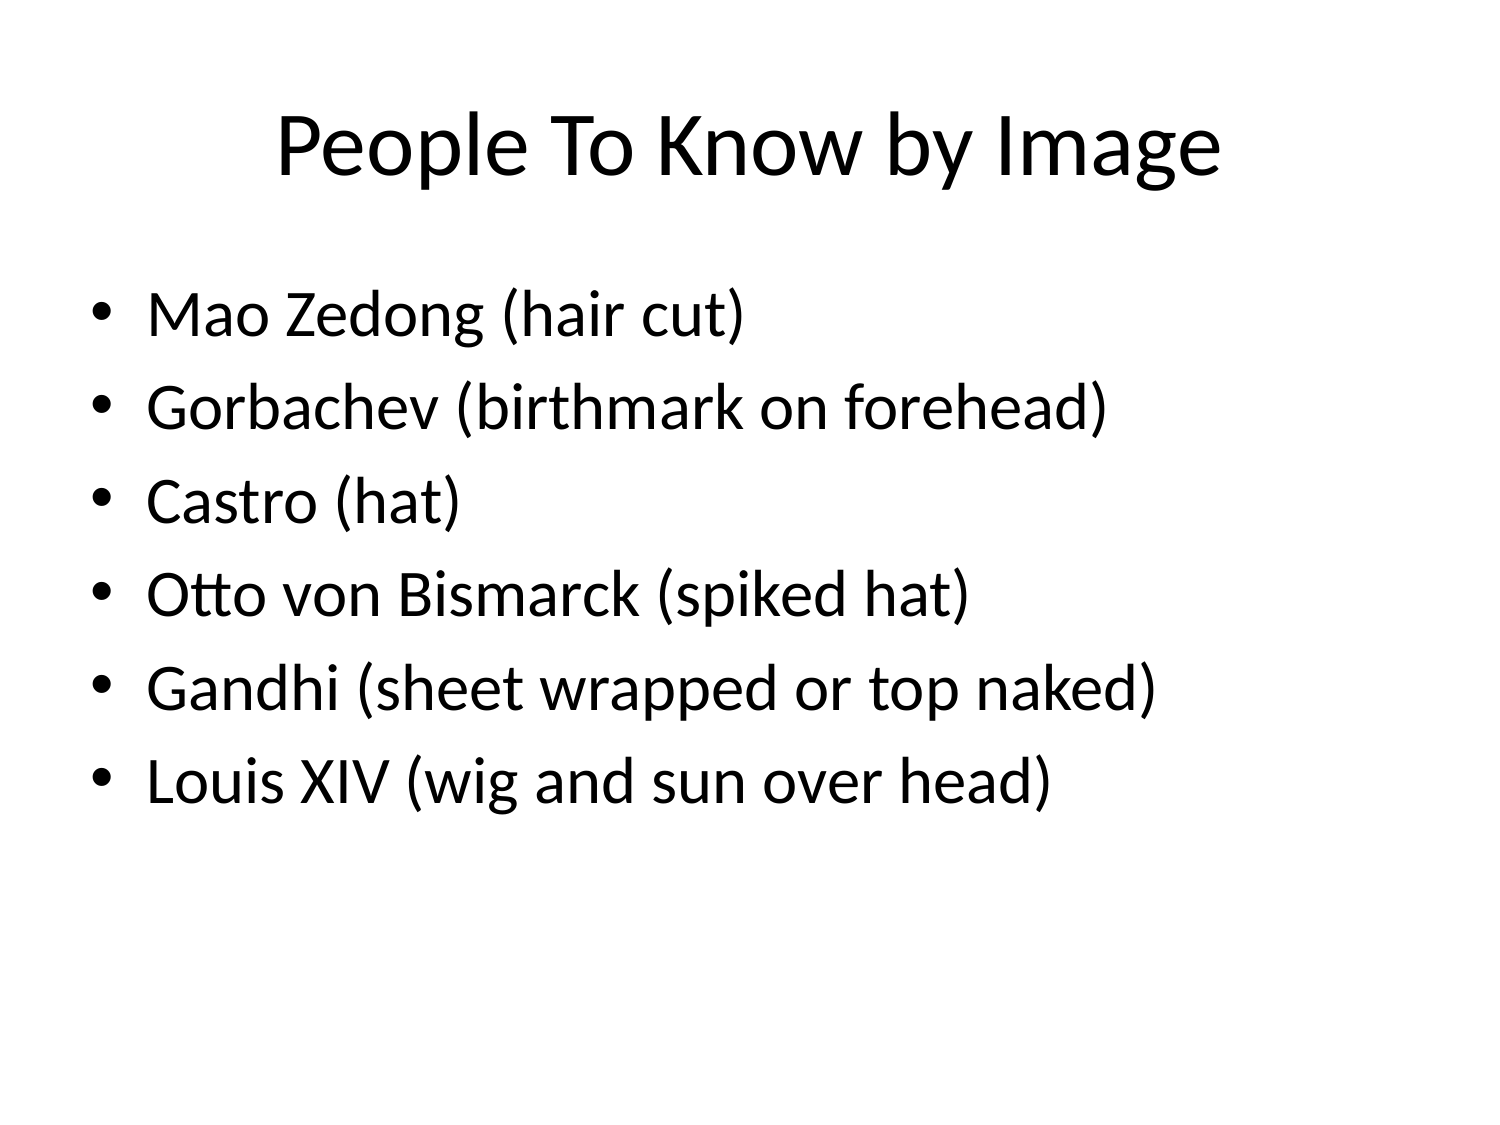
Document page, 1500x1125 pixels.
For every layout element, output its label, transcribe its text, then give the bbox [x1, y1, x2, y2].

title People To Know by Image [75, 45, 1425, 233]
list Mao Zedong (hair cut) Gorbachev (birthmark on forehead) Castro (hat) Otto von Bismarck (spiked hat) Gandhi (sheet wrapped or top naked) Louis XIV (wig and sun over head) [75, 262, 1425, 1005]
